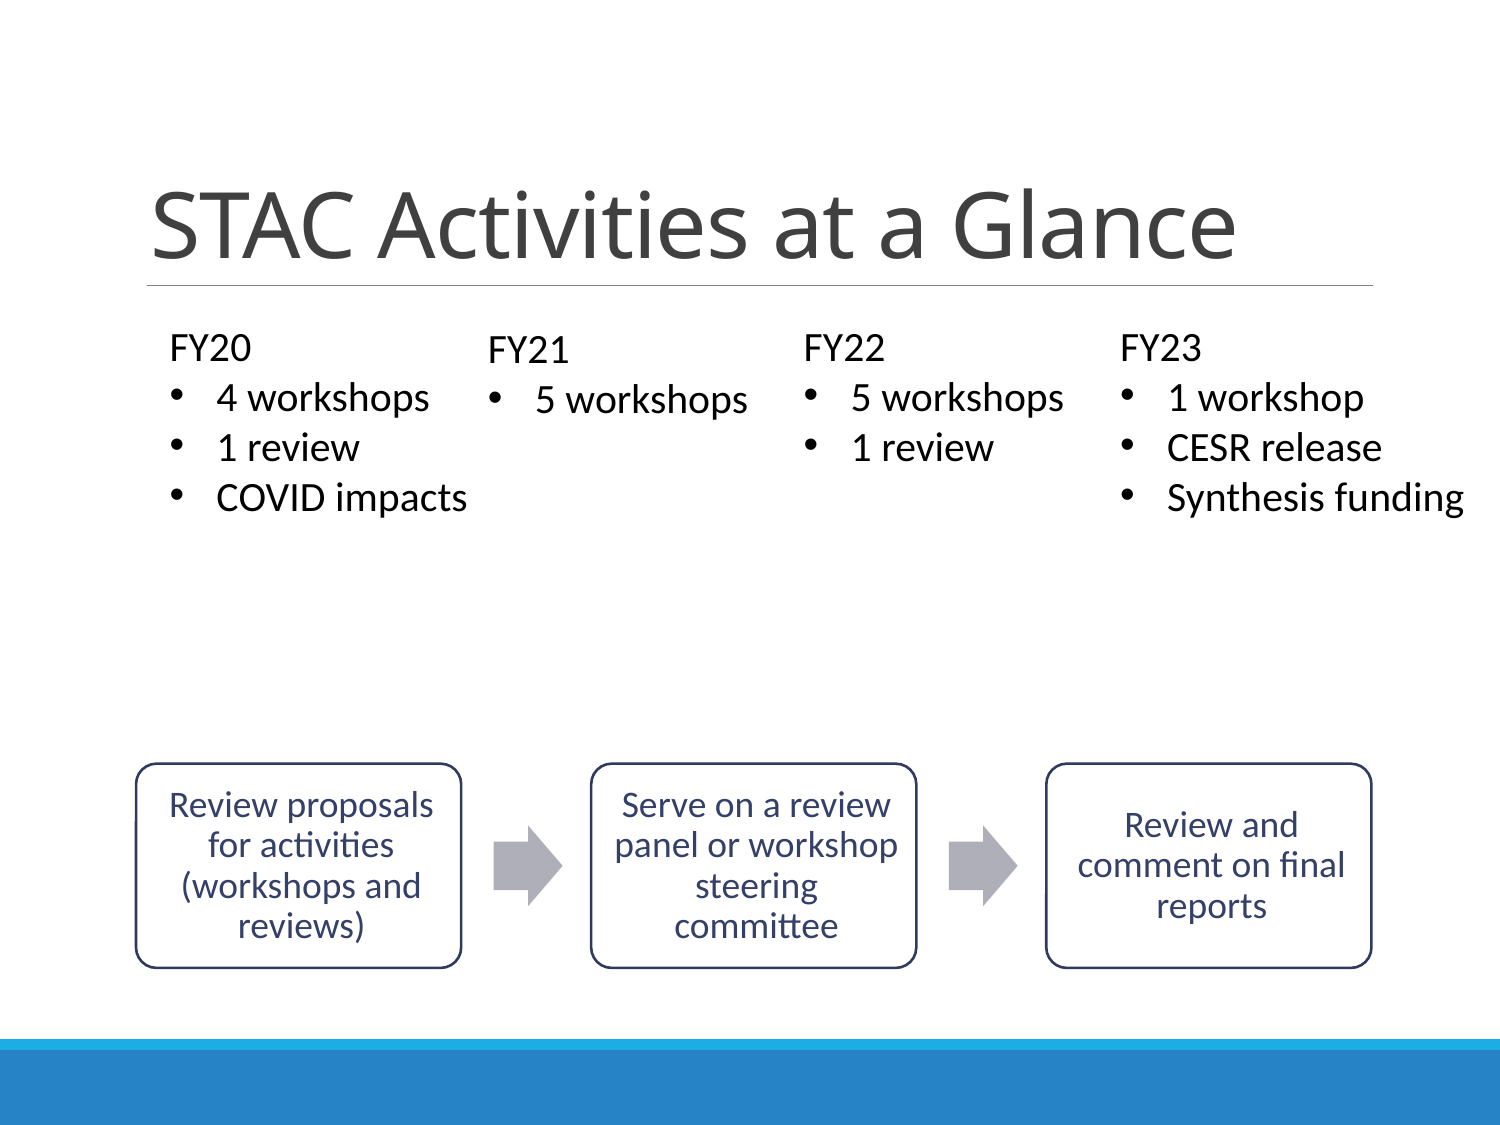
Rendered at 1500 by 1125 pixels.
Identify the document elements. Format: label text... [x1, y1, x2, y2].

text_box FY23 1 workshop CESR release Synthesis funding [1105, 311, 1480, 572]
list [134, 535, 1373, 1125]
title STAC Activities at a Glance [135, 47, 1373, 285]
text_box FY20 4 workshops 1 review COVID impacts [154, 311, 483, 527]
text_box FY21 5 workshops [473, 314, 764, 475]
text_box FY22 5 workshops 1 review [788, 311, 1079, 522]
